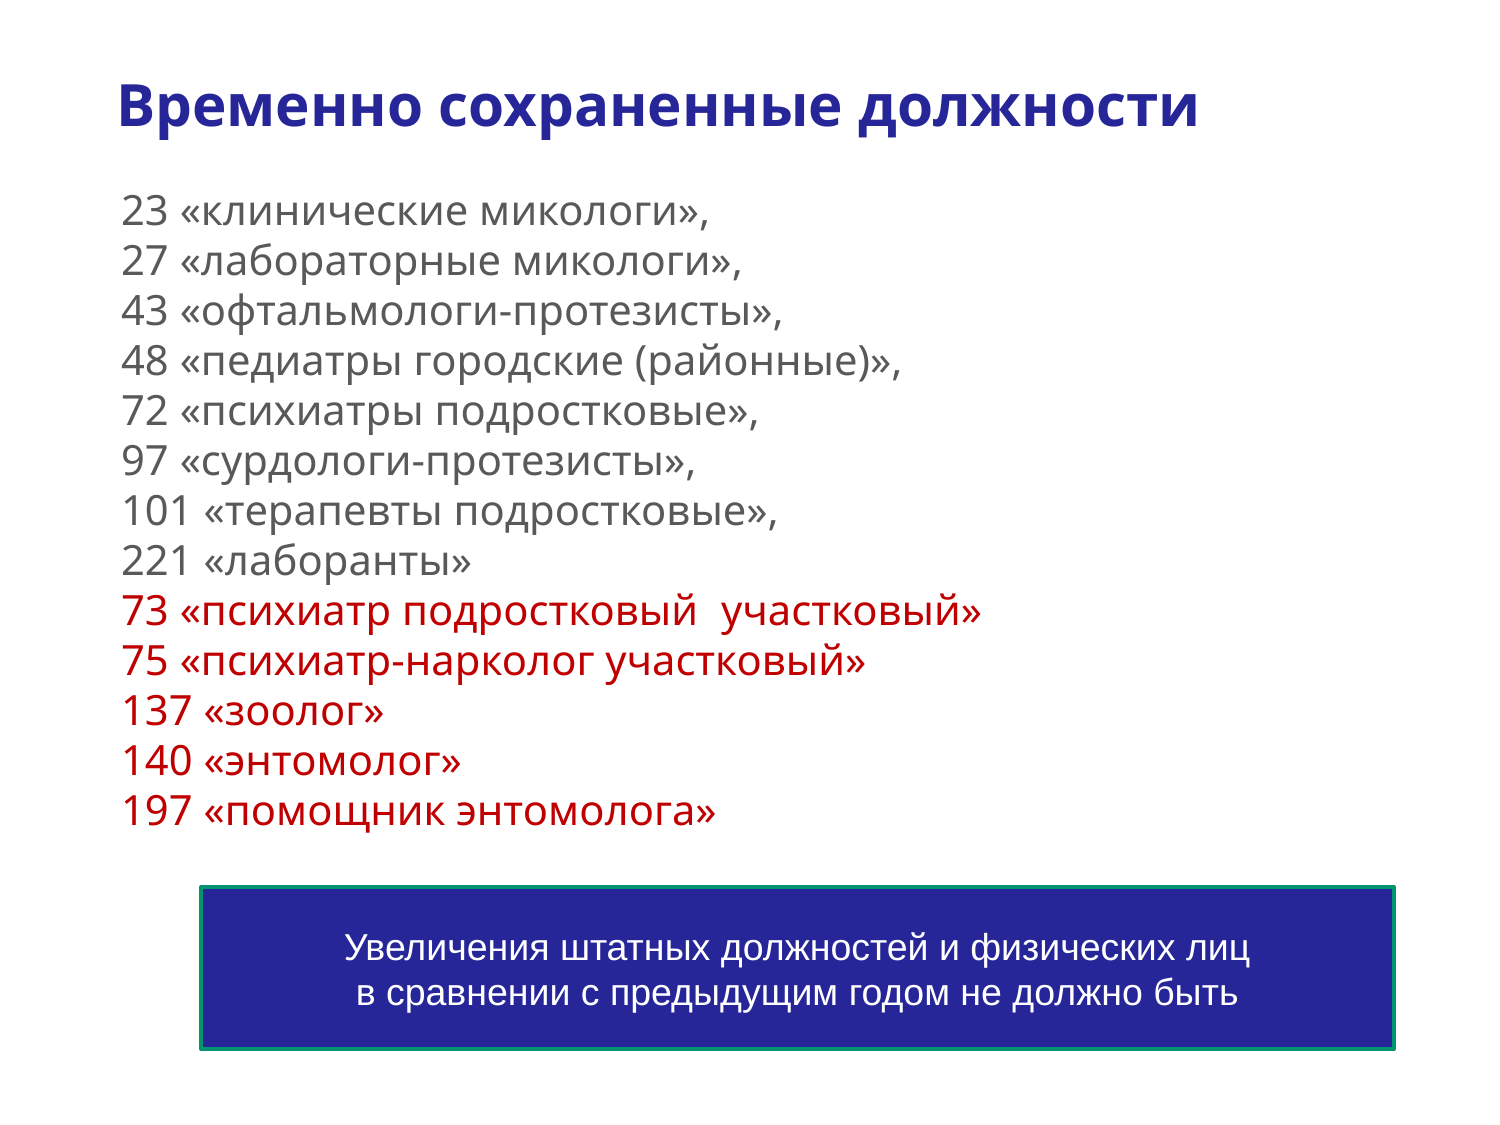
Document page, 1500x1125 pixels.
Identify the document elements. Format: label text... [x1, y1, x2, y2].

text_box Увеличения штатных должностей и физических лиц в сравнении с предыдущим годом не должно быть [201, 887, 1395, 1049]
text_box 23 «клинические микологи», 27 «лабораторные микологи», 43 «офтальмологи-протезисты», 48 «педиатры городские (районные)», 72 «психиатры подростковые», 97 «сурдологи-протезисты», 101 «терапевты подростковые», 221 «лаборанты» 73 «психиатр подростковый участковый» 75 «психиатр-нарколог участковый» 137 «зоолог» 140 «энтомолог» 197 «помощник энтомолога» [105, 168, 1395, 849]
title Временно сохраненные должности [101, 16, 1226, 147]
